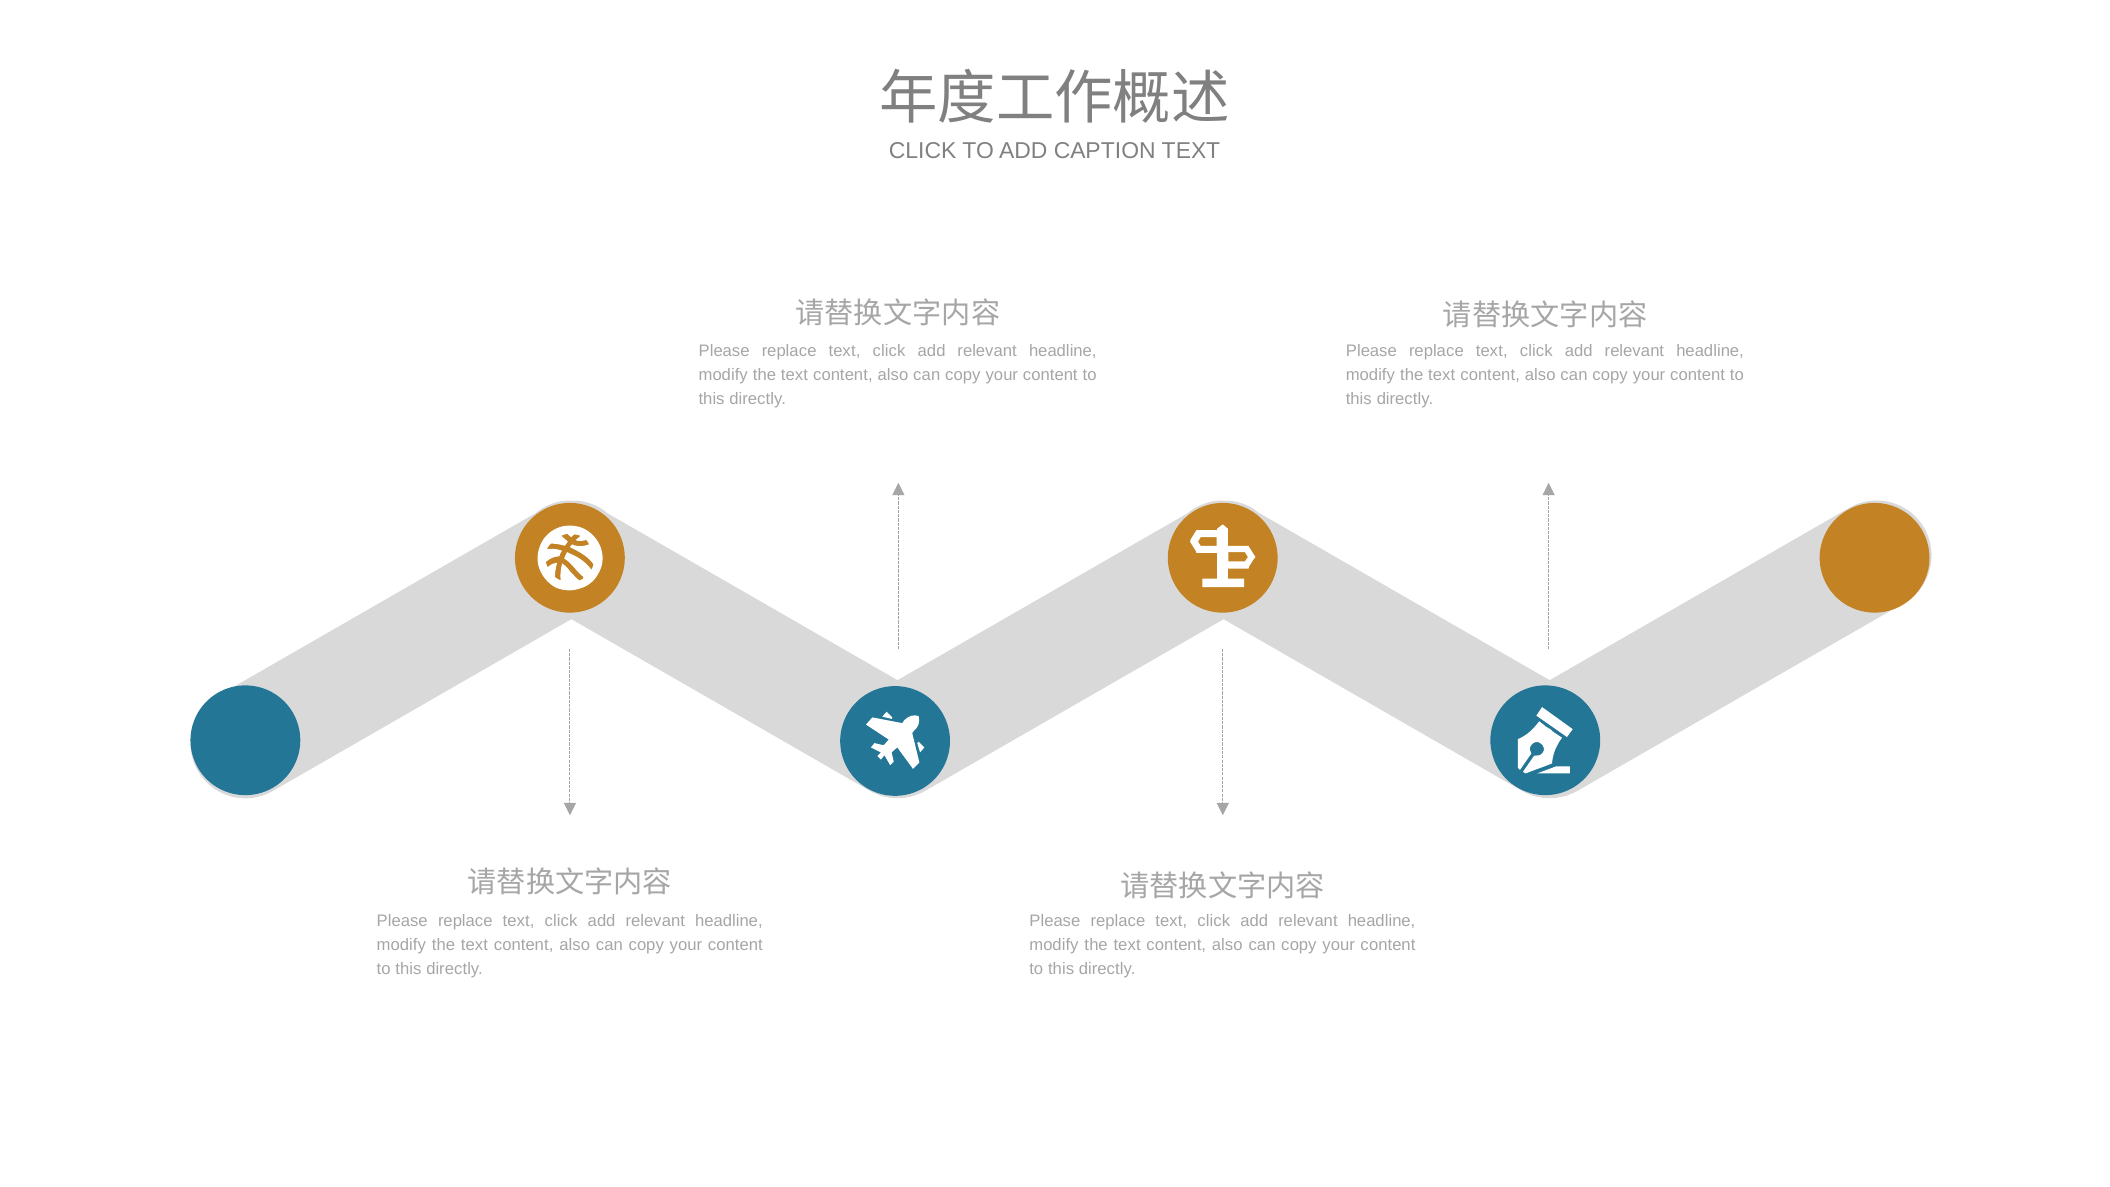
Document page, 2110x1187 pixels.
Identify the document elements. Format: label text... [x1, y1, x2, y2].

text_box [190, 268, 1930, 1030]
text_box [683, 280, 1113, 415]
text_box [361, 849, 779, 985]
text_box CLICK TO ADD CAPTION TEXT [865, 135, 1245, 163]
text_box 年度工作概述 [865, 60, 1245, 131]
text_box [1331, 282, 1760, 415]
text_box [1014, 853, 1431, 985]
